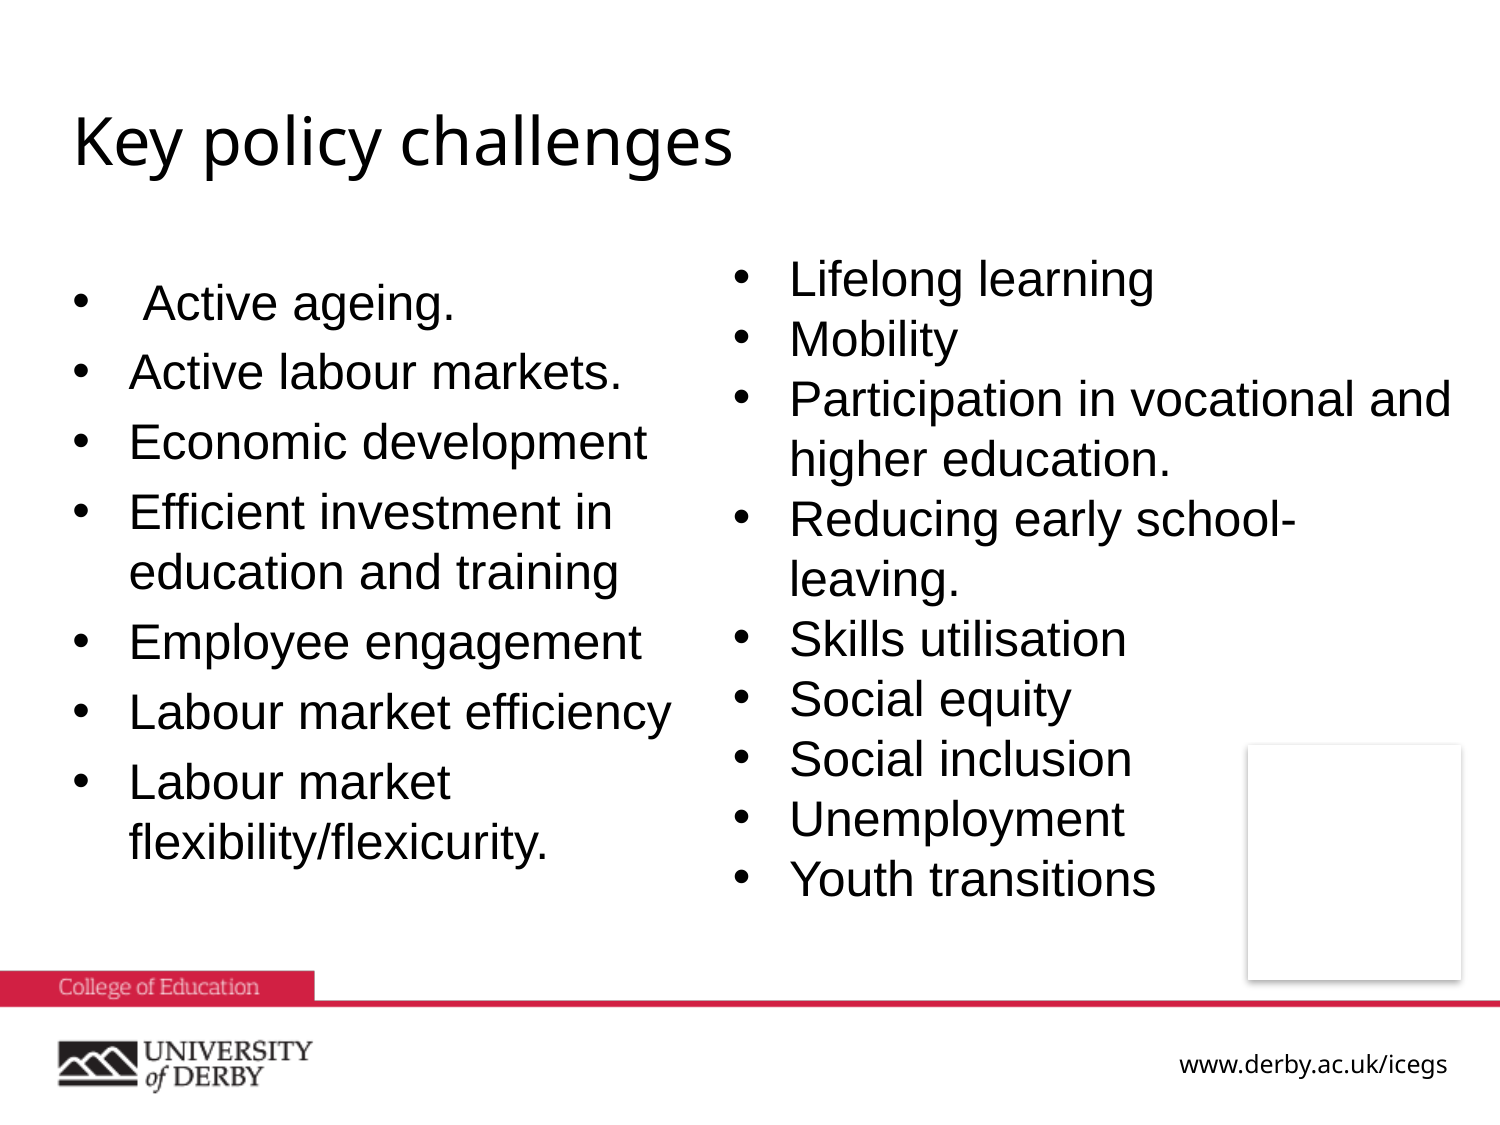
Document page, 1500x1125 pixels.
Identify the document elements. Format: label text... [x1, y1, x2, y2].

text_box Lifelong learning Mobility Participation in vocational and higher education. Reducing early school-leaving. Skills utilisation Social equity Social inclusion Unemployment Youth transitions [718, 239, 1469, 974]
list Active ageing. Active labour markets. Economic development Efficient investment in education and training Employee engagement Labour market efficiency Labour market flexibility/flexicurity. [57, 262, 718, 934]
title Key policy challenges [57, 45, 1425, 233]
